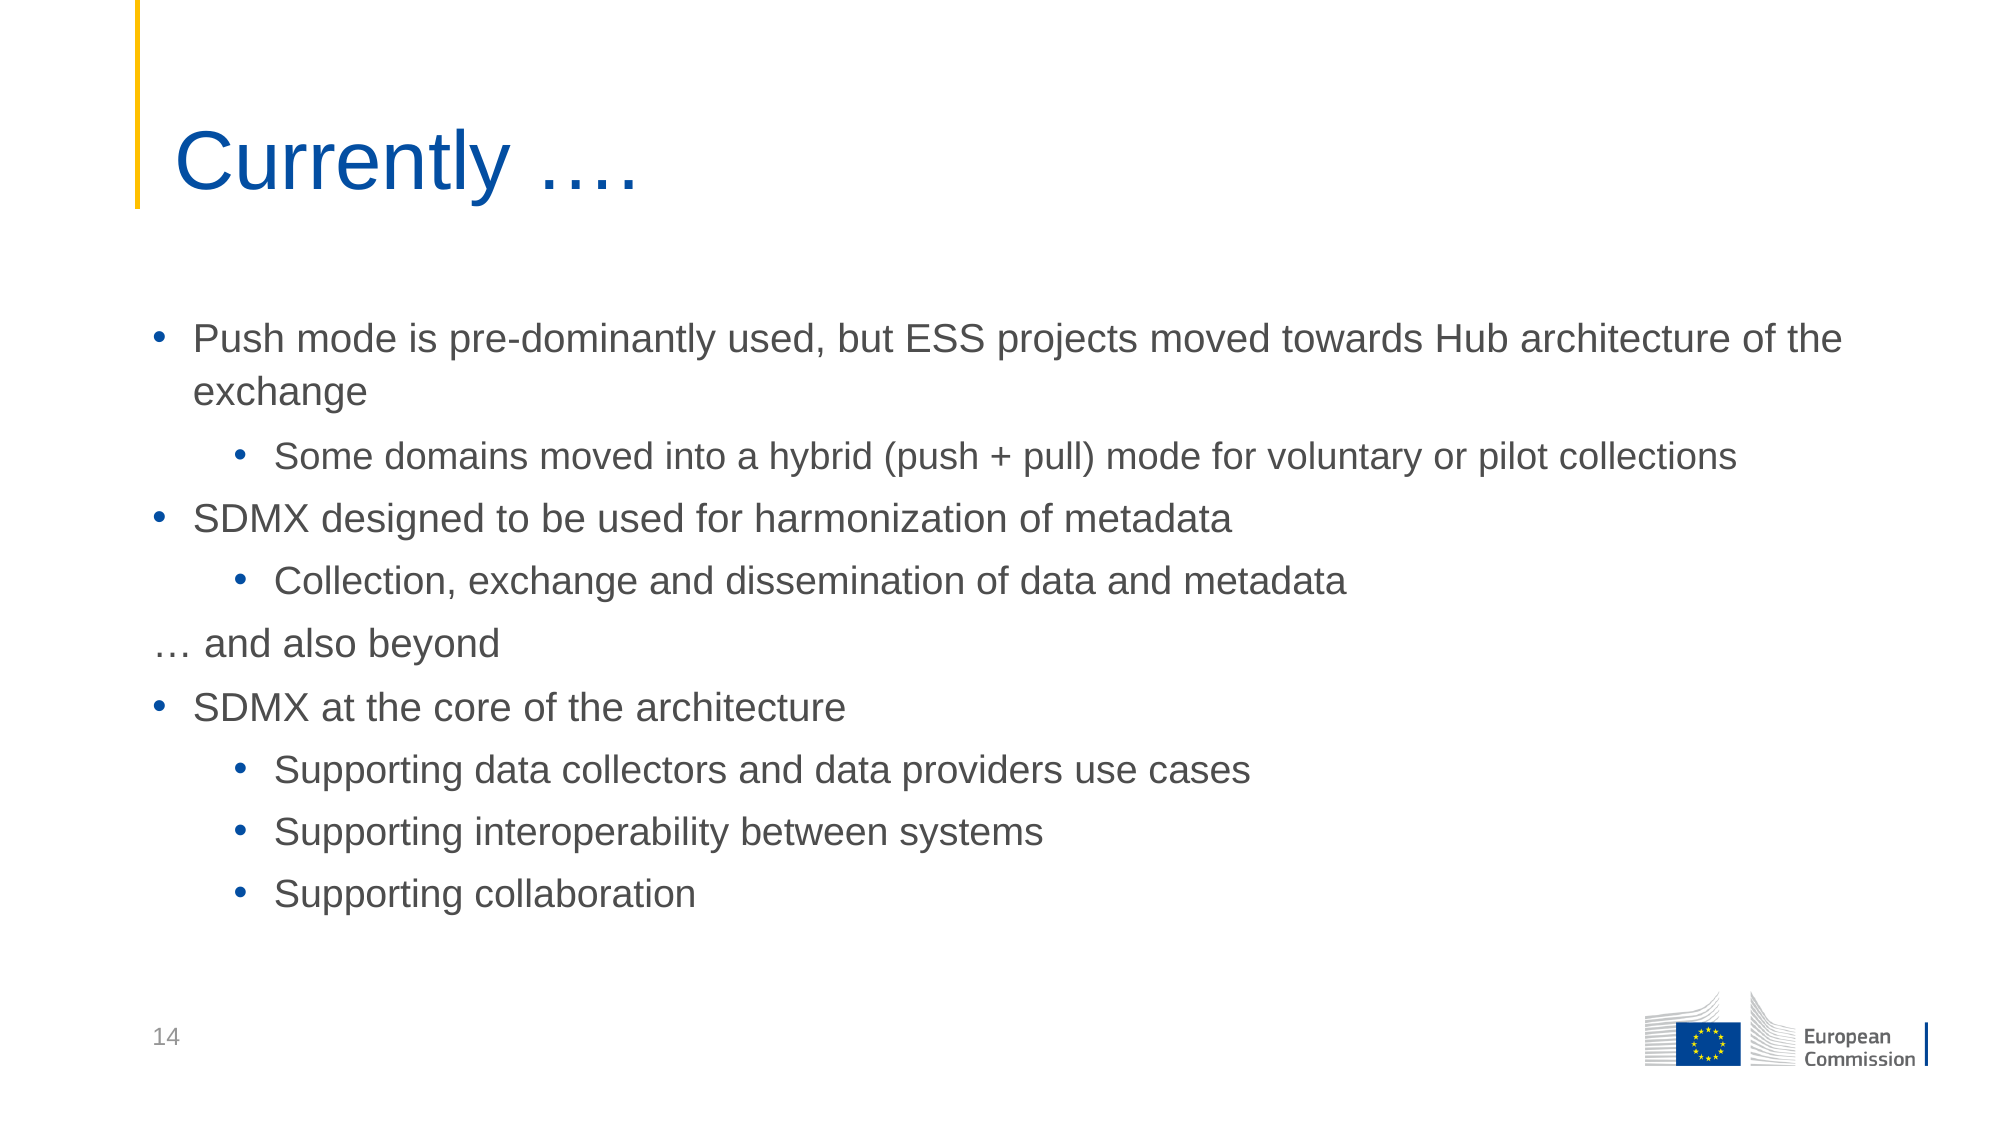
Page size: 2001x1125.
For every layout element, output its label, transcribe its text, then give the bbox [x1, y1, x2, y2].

picture [1645, 991, 1928, 1066]
slide_number 14 [137, 1005, 588, 1066]
list Push mode is pre-dominantly used, but ESS projects moved towards Hub architecture of the exchange Some domains moved into a hybrid (push + pull) mode for voluntary or pilot collections SDMX designed to be used for harmonization of metadata Collection, exchange and dissemination of data and metadata … and also beyond SDMX at the core of the architecture Supporting data collectors and data providers use cases Supporting interoperability between systems Supporting collaboration [137, 299, 1927, 937]
title Currently …. [159, 79, 1885, 208]
